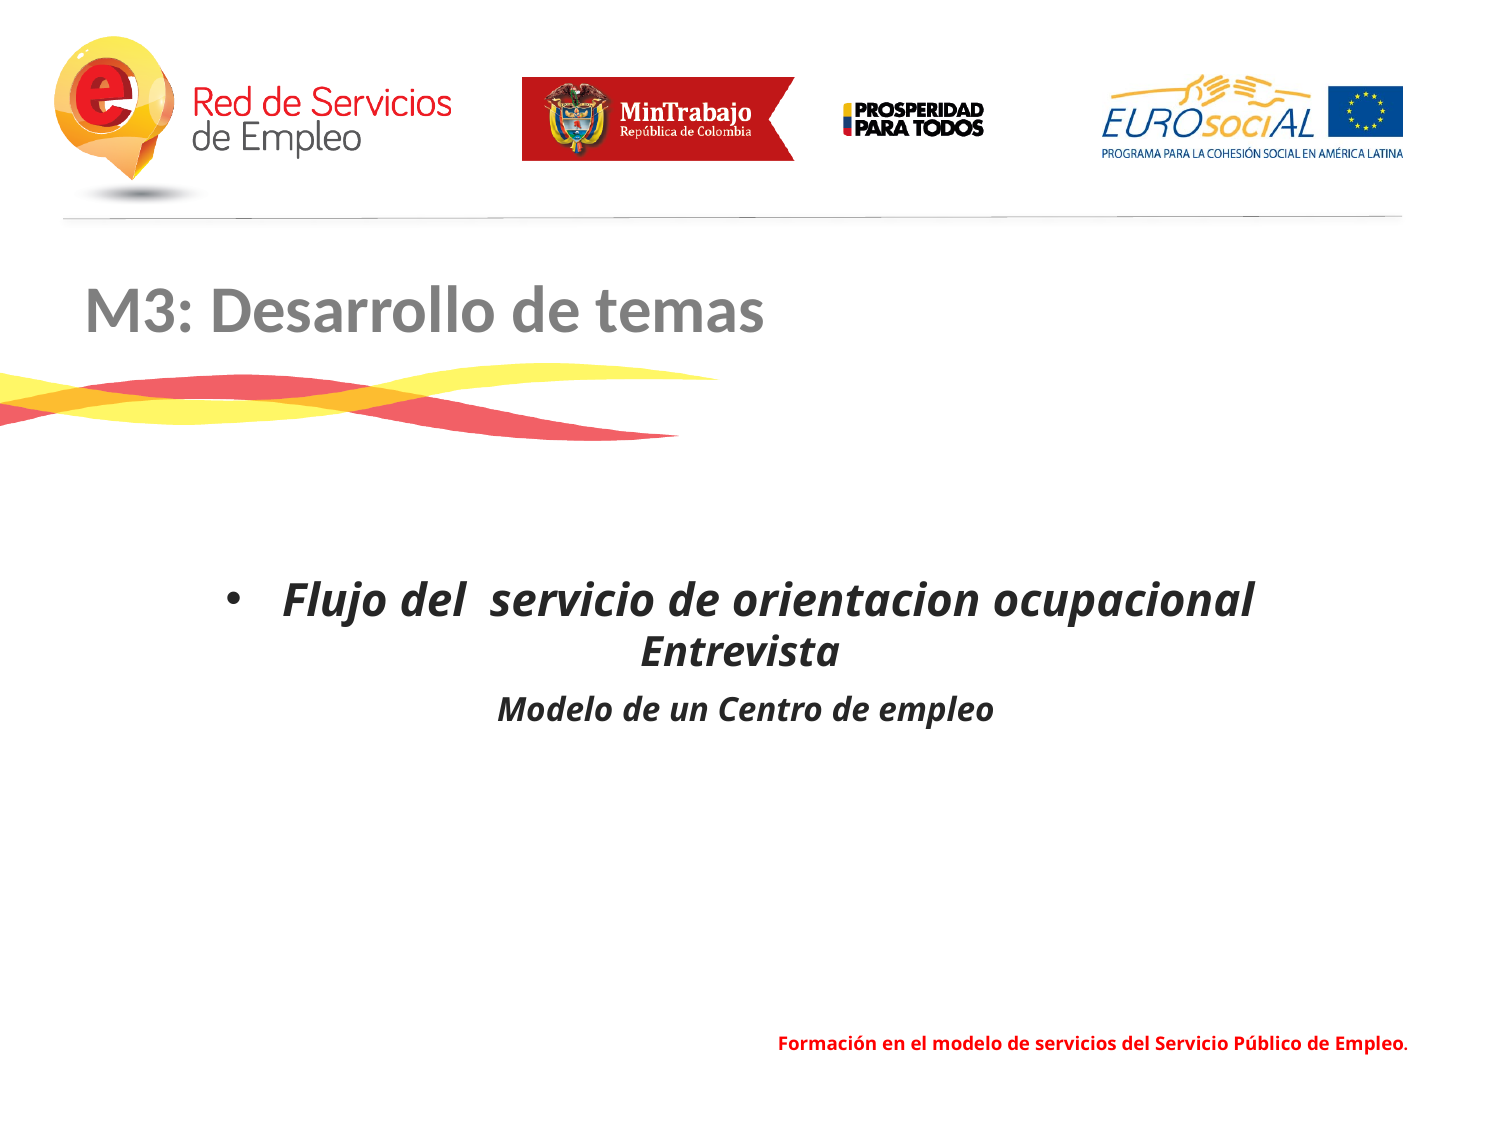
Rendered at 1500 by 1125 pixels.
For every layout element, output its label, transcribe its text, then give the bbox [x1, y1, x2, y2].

picture [521, 77, 987, 162]
text_box M3: Desarrollo de temas [70, 258, 1202, 353]
picture [0, 358, 721, 441]
title Formación en el modelo de servicios del Servicio Público de Empleo. [720, 999, 1471, 1088]
text_box Flujo del servicio de orientacion ocupacional Entrevista Modelo de un Centro de empleo [23, 562, 1458, 843]
picture [54, 35, 452, 205]
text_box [62, 215, 1403, 220]
picture [1102, 74, 1403, 158]
